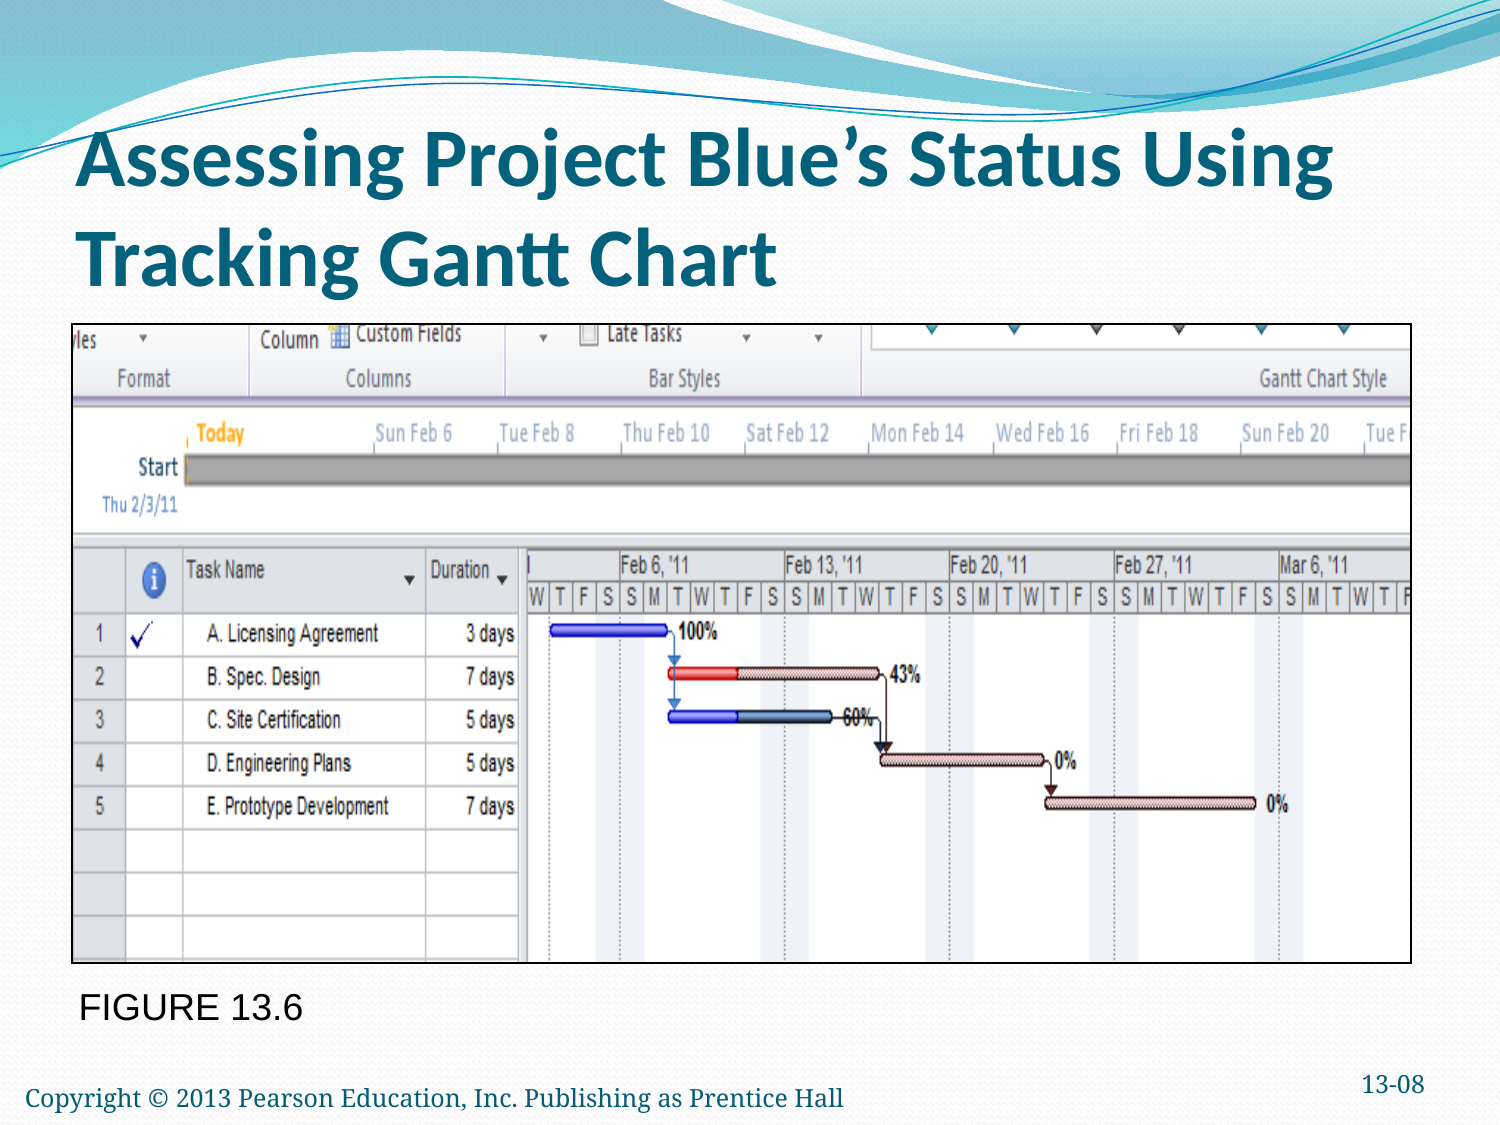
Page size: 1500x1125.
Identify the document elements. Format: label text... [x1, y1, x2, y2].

slide_number 13-08 [1299, 1042, 1425, 1103]
text_box Copyright © 2013 Pearson Education, Inc. Publishing as Prentice Hall [24, 1074, 988, 1113]
picture [72, 324, 1411, 963]
title Assessing Project Blue’s Status Using Tracking Gantt Chart [74, 115, 1438, 304]
text_box FIGURE 13.6 [63, 975, 340, 1036]
